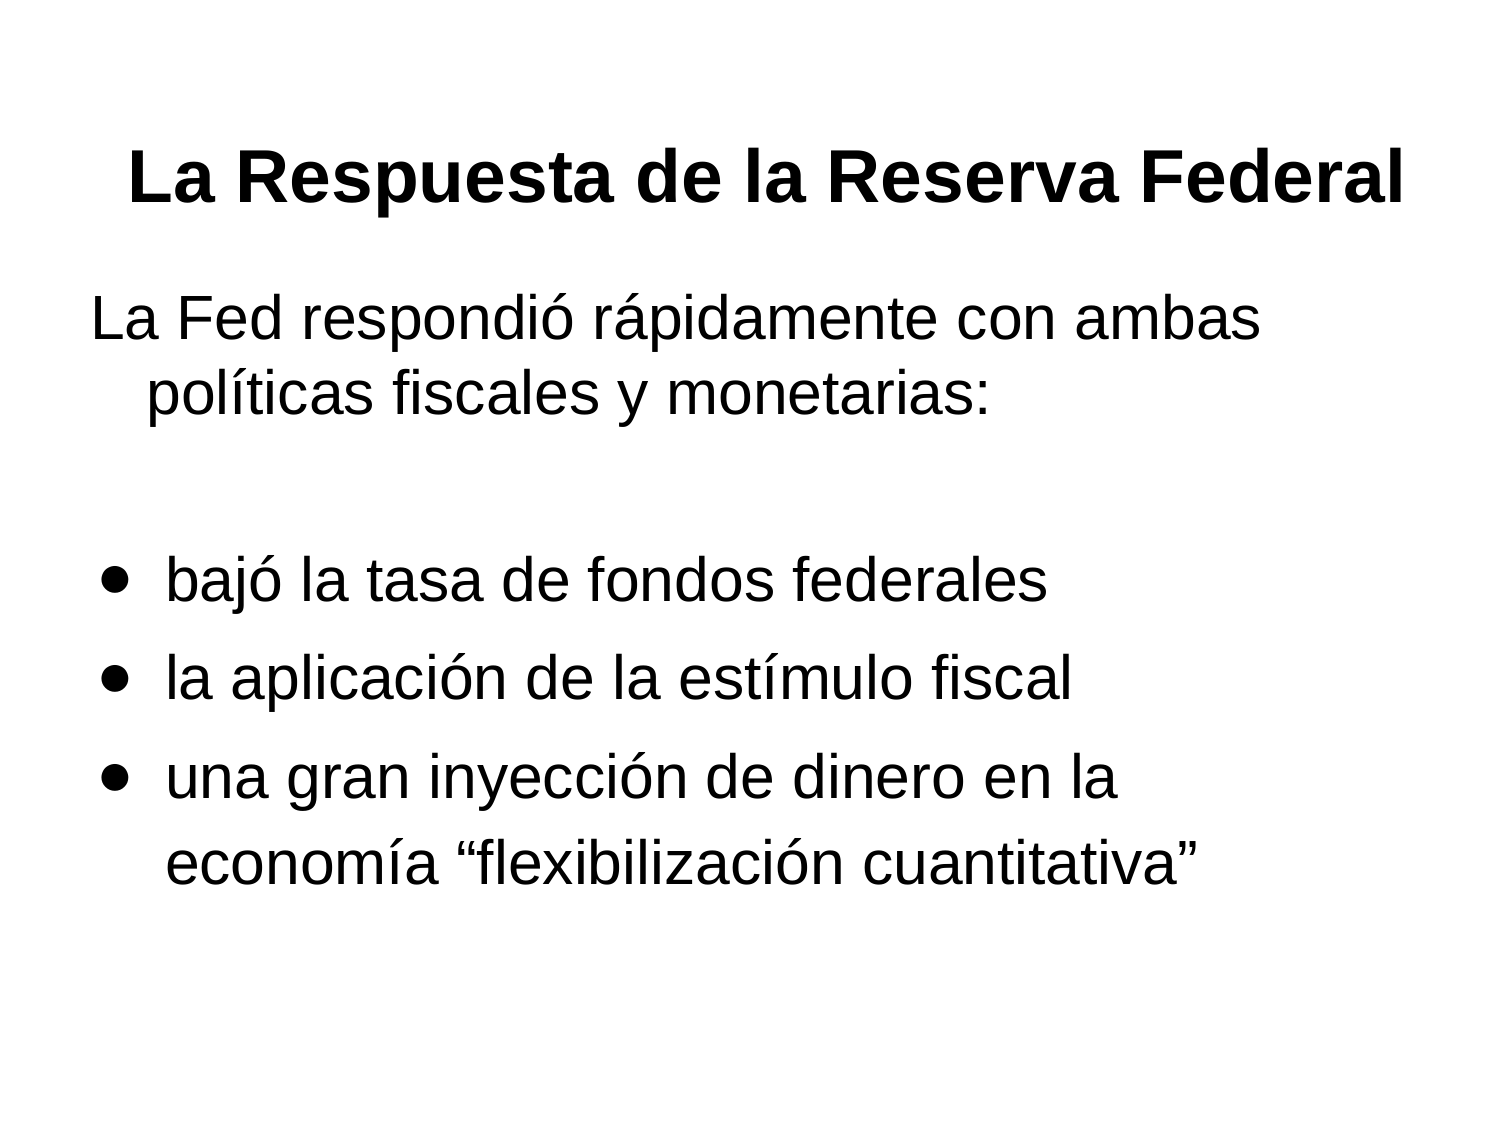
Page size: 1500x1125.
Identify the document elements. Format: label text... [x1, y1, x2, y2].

list La Fed respondió rápidamente con ambas políticas fiscales y monetarias: bajó la tasa de fondos federales la aplicación de la estímulo fiscal una gran inyección de dinero en la economía “flexibilización cuantitativa” [75, 262, 1425, 1078]
title La Respuesta de la Reserva Federal [75, 45, 1425, 233]
